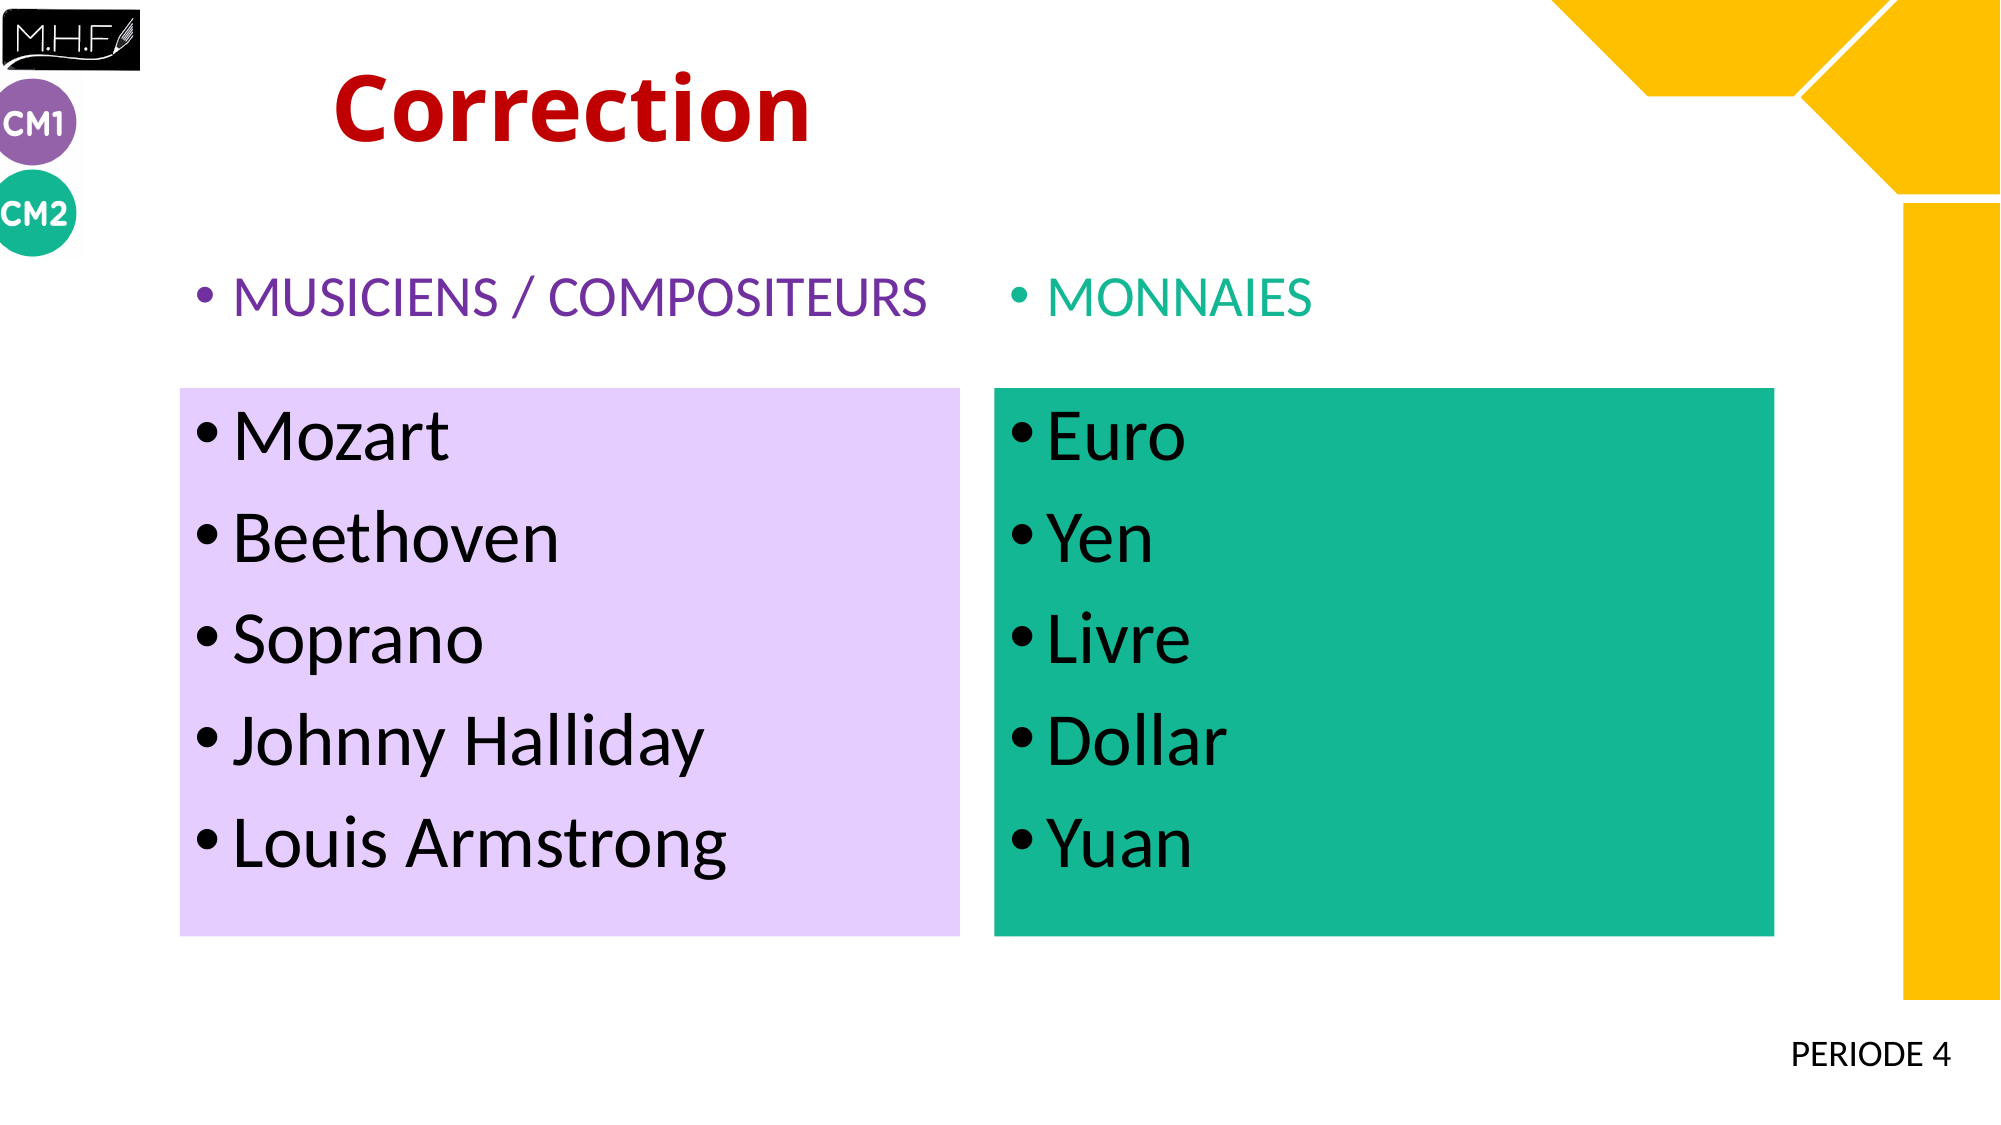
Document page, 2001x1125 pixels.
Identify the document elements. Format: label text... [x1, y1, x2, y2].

text_box MONNAIES [994, 258, 1775, 388]
text_box [1549, 0, 1892, 98]
title Correction [316, 3, 1863, 221]
text_box [1799, 0, 2000, 196]
text_box MUSICIENS / COMPOSITEURS [179, 258, 960, 388]
text_box Mozart Beethoven Soprano Johnny Halliday Louis Armstrong [179, 388, 960, 937]
text_box [1902, 202, 2000, 1001]
text_box Euro Yen Livre Dollar Yuan [994, 388, 1775, 937]
text_box PERIODE 4 [1362, 1021, 1967, 1125]
picture [0, 7, 140, 259]
